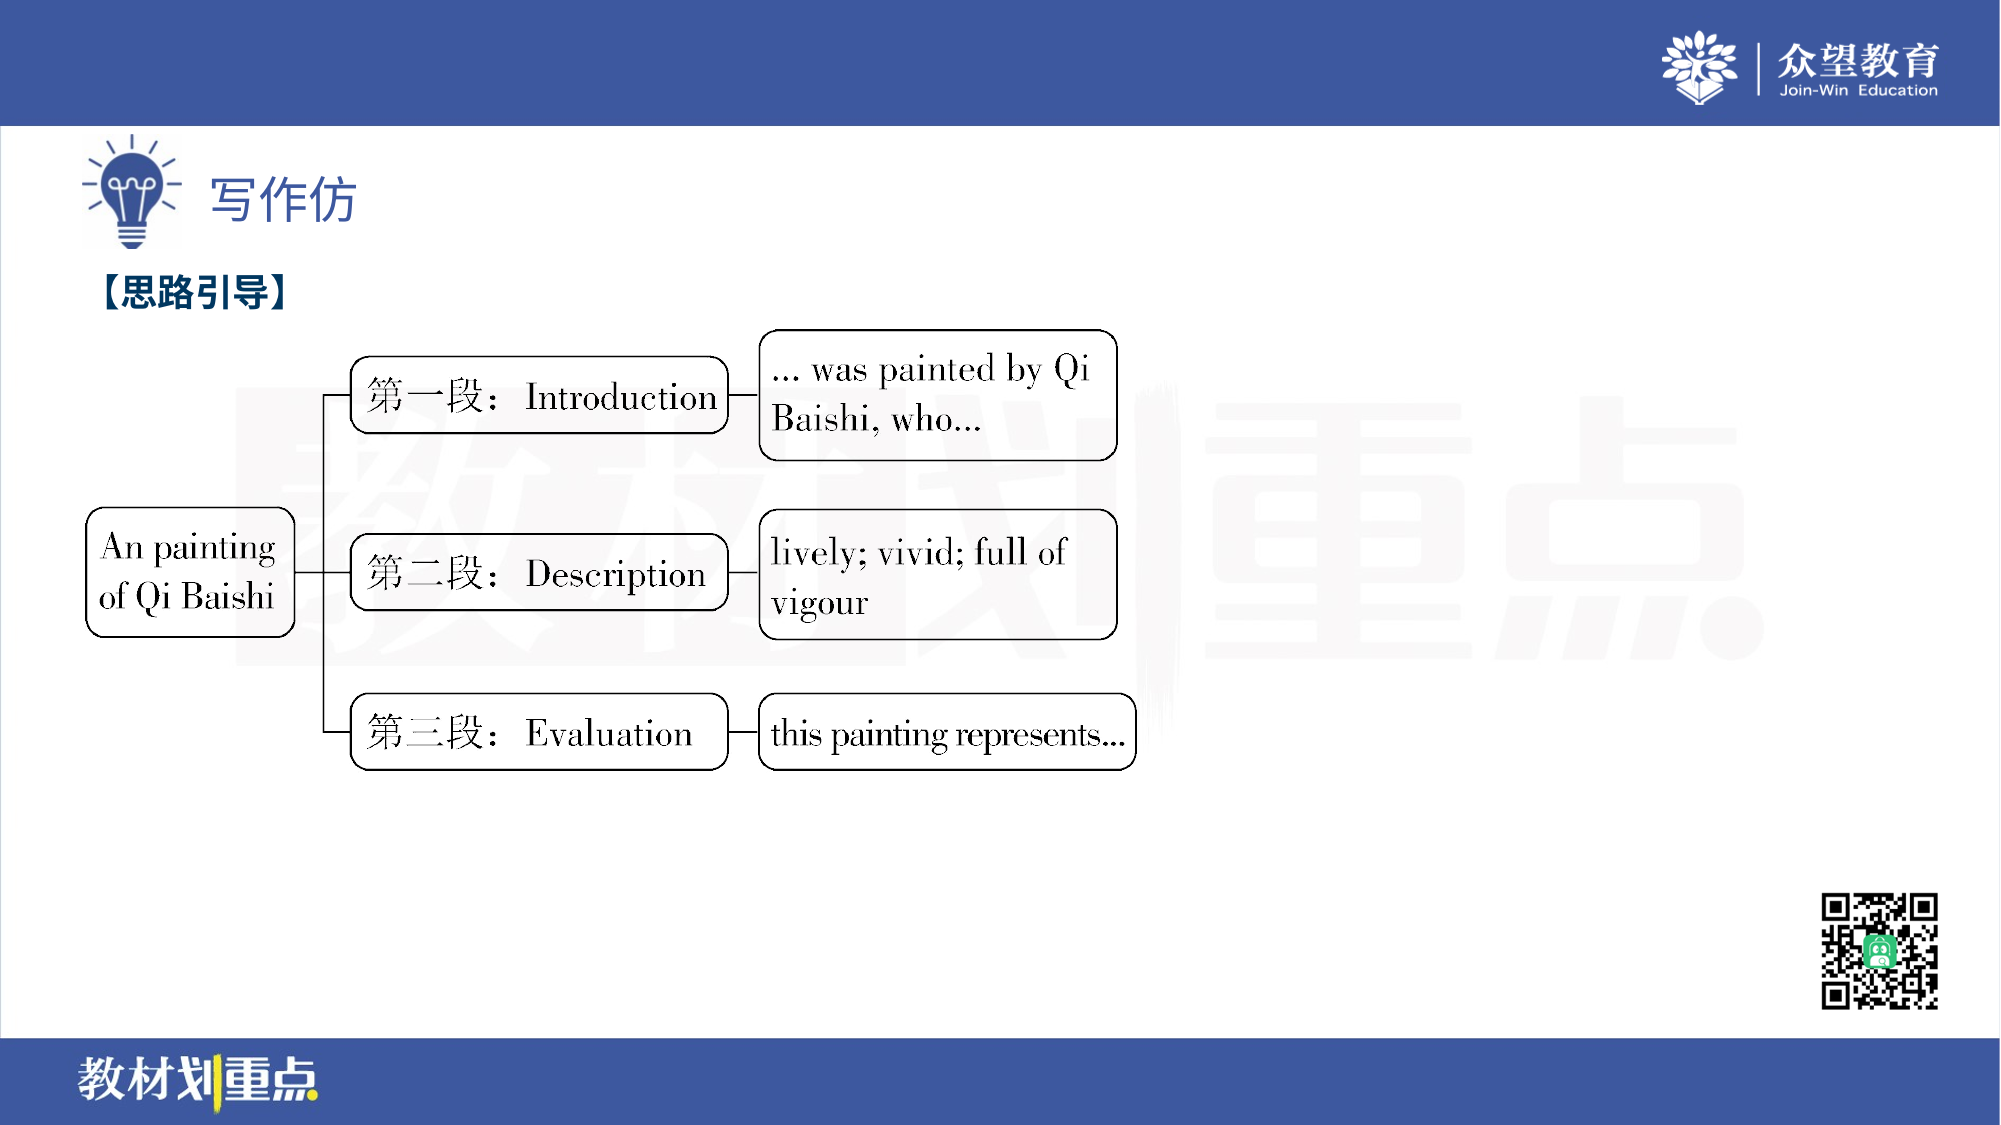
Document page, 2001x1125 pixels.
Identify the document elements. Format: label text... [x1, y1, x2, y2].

text_box 【思路引导】 [82, 248, 1817, 307]
picture [0, 0, 2000, 1125]
